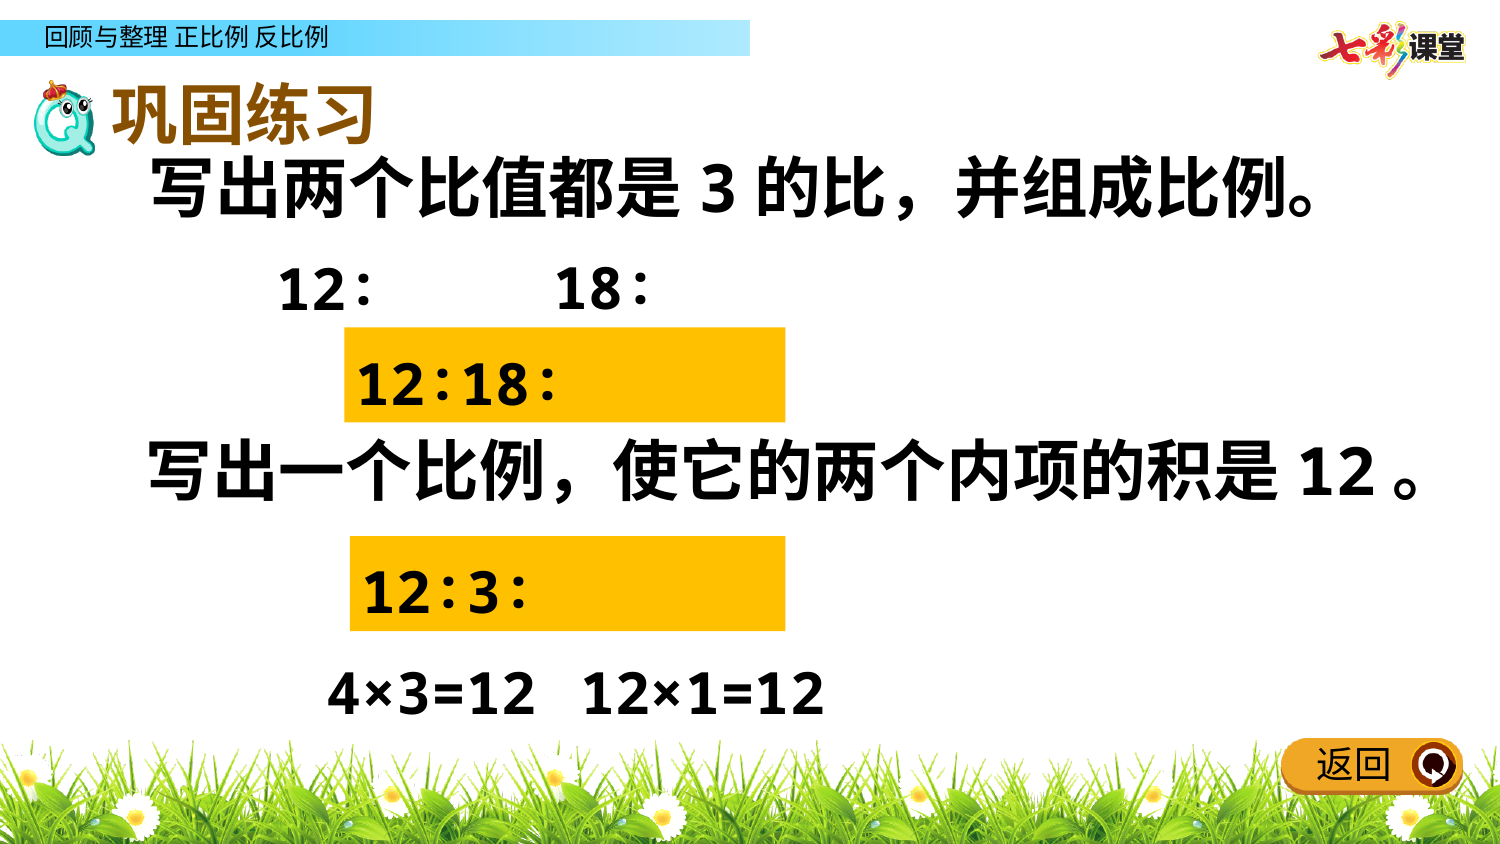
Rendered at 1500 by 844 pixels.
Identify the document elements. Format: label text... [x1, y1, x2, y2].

text_box 12×1=12 [568, 636, 857, 732]
picture [34, 80, 96, 156]
picture [1316, 20, 1468, 80]
picture [0, 740, 1500, 844]
text_box 写出两个比值都是3的比，并组成比例。 [133, 138, 1385, 234]
text_box 巩固练习 [100, 67, 404, 159]
text_box 写出一个比例，使它的两个内项的积是12。 [130, 421, 1490, 516]
text_box 4×3=12 [315, 636, 568, 732]
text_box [1281, 733, 1464, 795]
